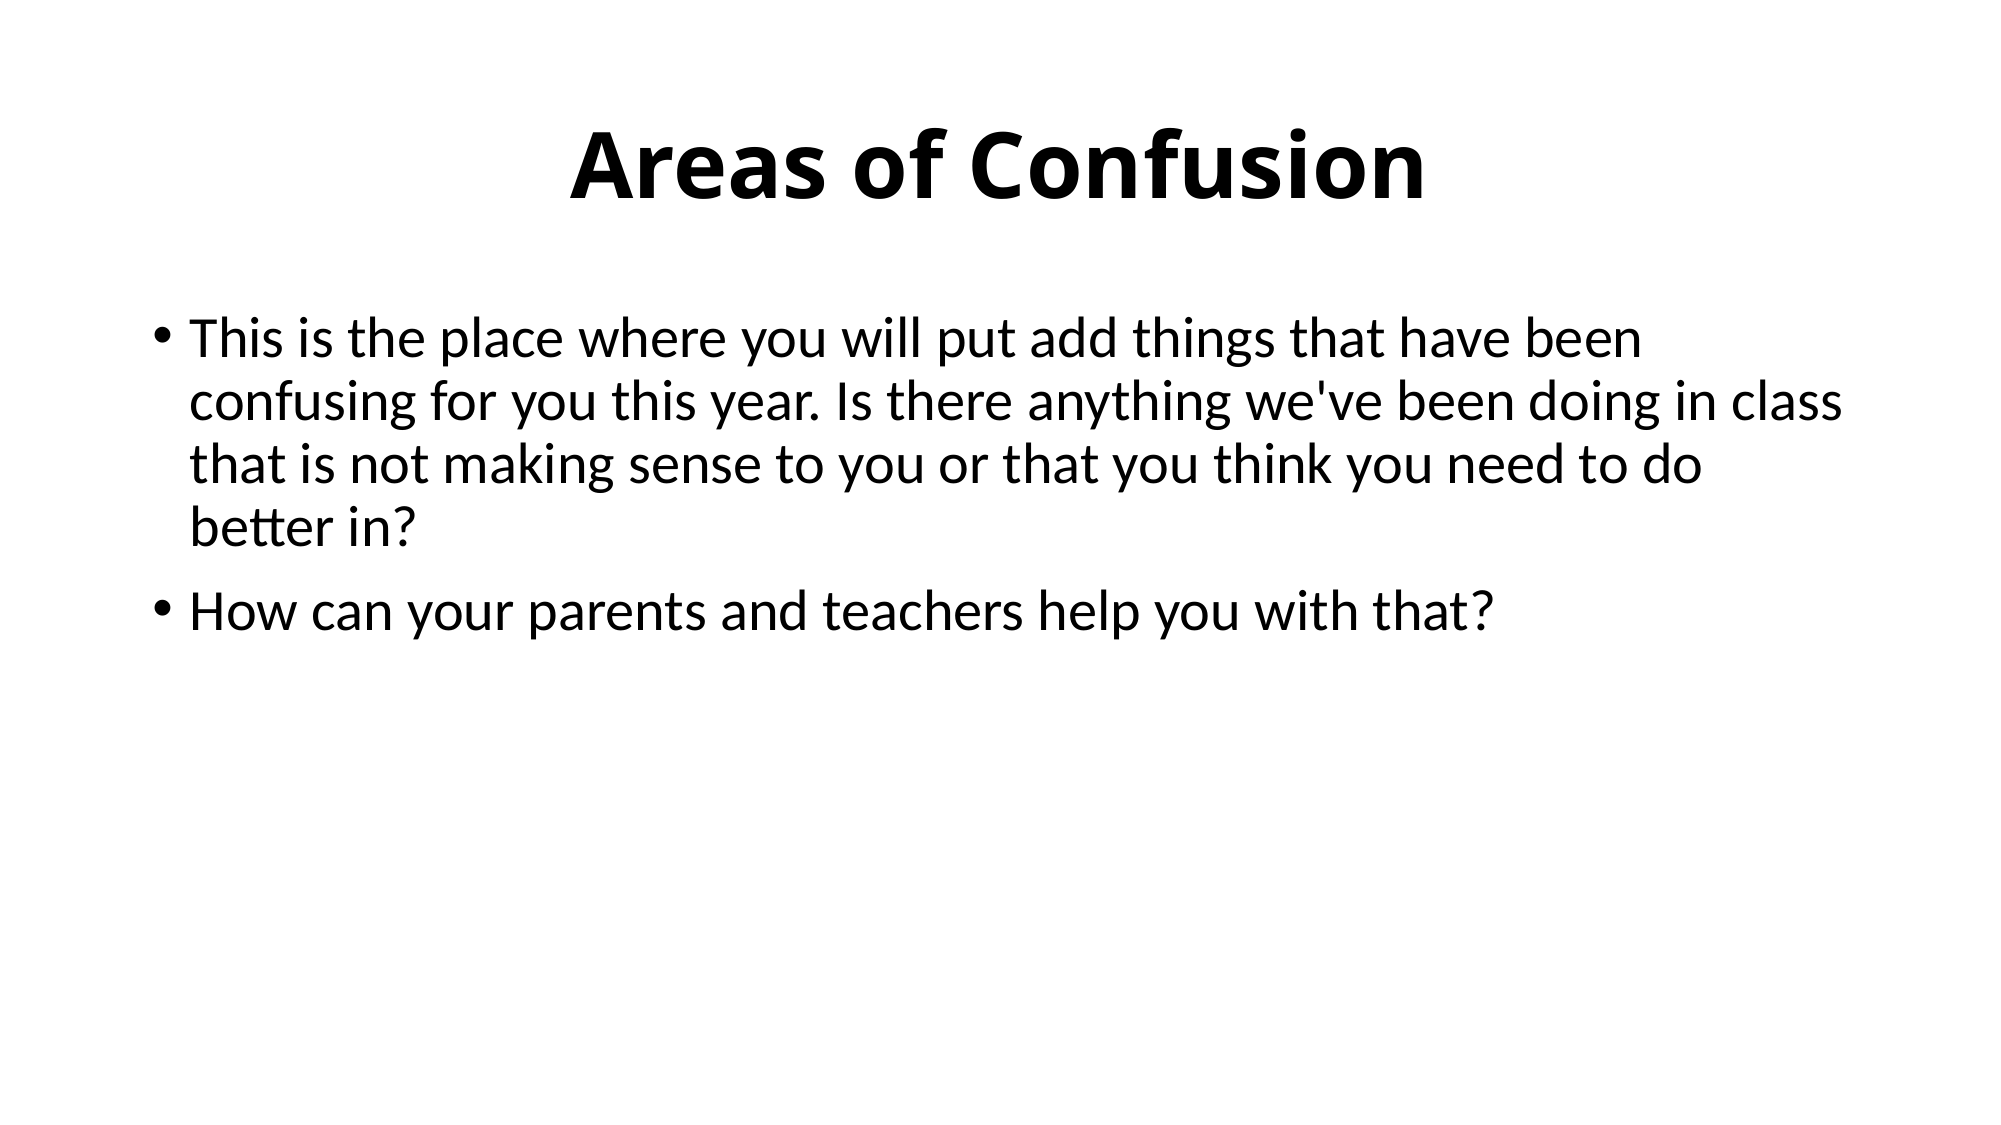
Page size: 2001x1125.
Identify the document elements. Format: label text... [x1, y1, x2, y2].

list This is the place where you will put add things that have been confusing for you this year. Is there anything we've been doing in class that is not making sense to you or that you think you need to do better in? How can your parents and teachers help you with that? [137, 299, 1863, 1014]
title Areas of Confusion [137, 59, 1863, 278]
